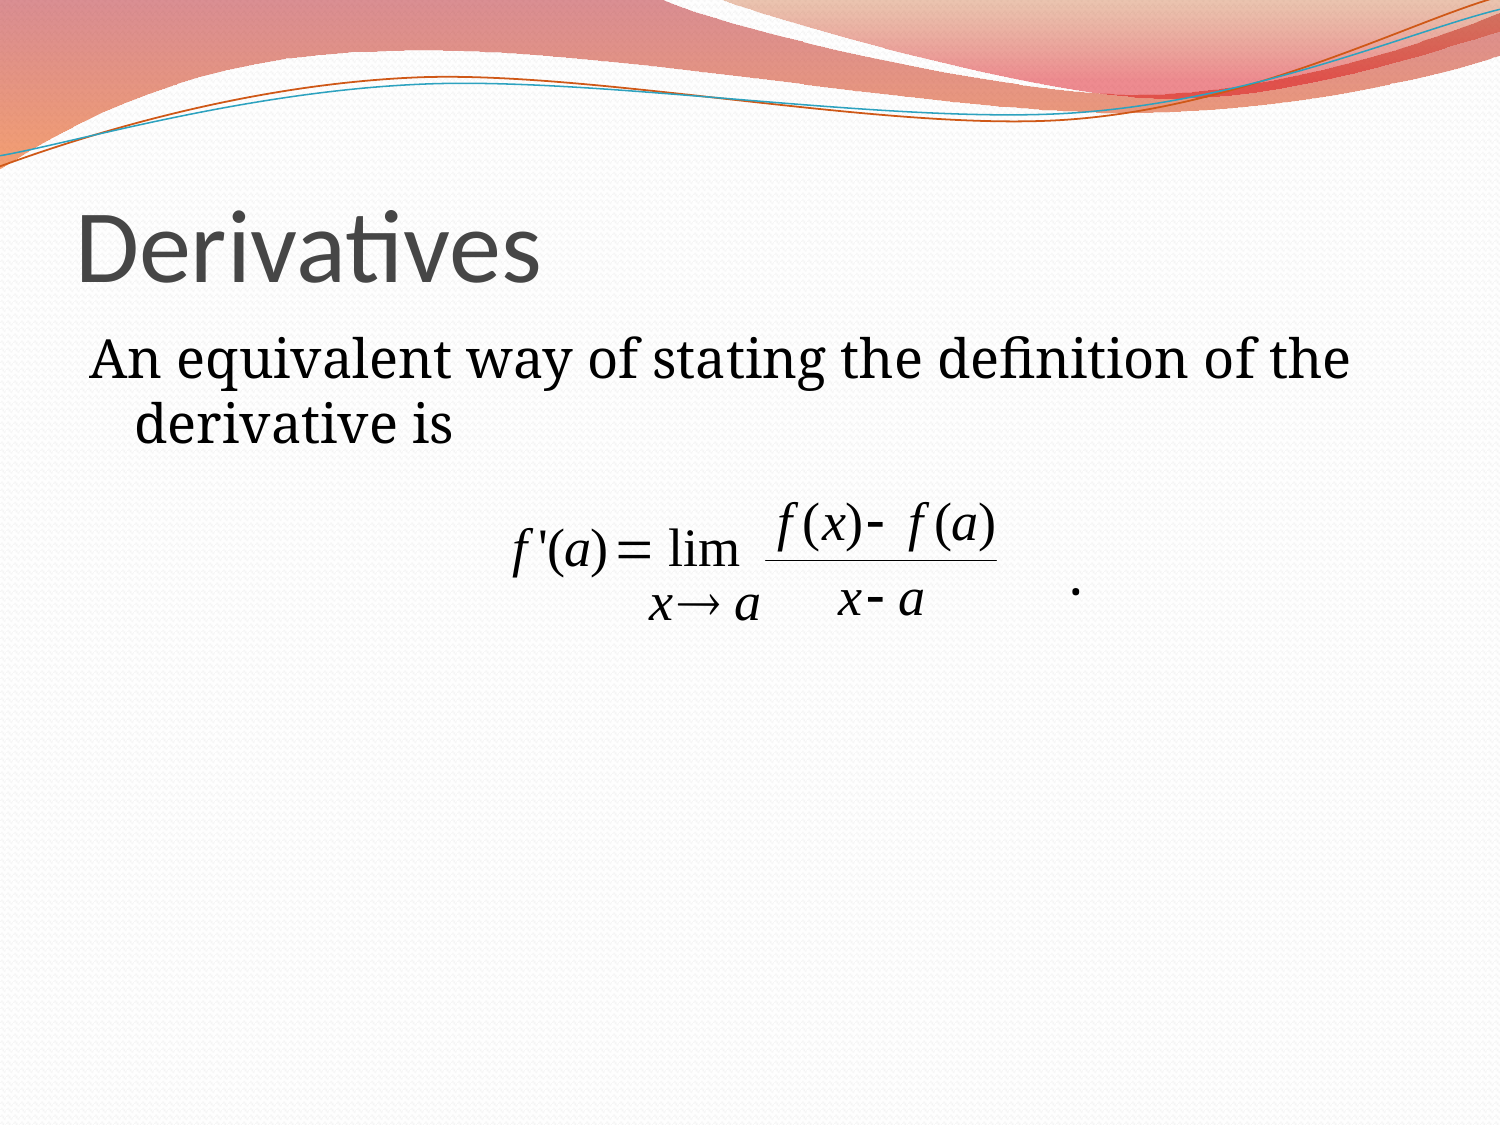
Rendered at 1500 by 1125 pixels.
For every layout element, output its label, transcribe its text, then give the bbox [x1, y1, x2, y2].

list An equivalent way of stating the definition of the derivative is . [75, 317, 1425, 1038]
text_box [498, 497, 1002, 628]
title Derivatives [75, 115, 1425, 303]
